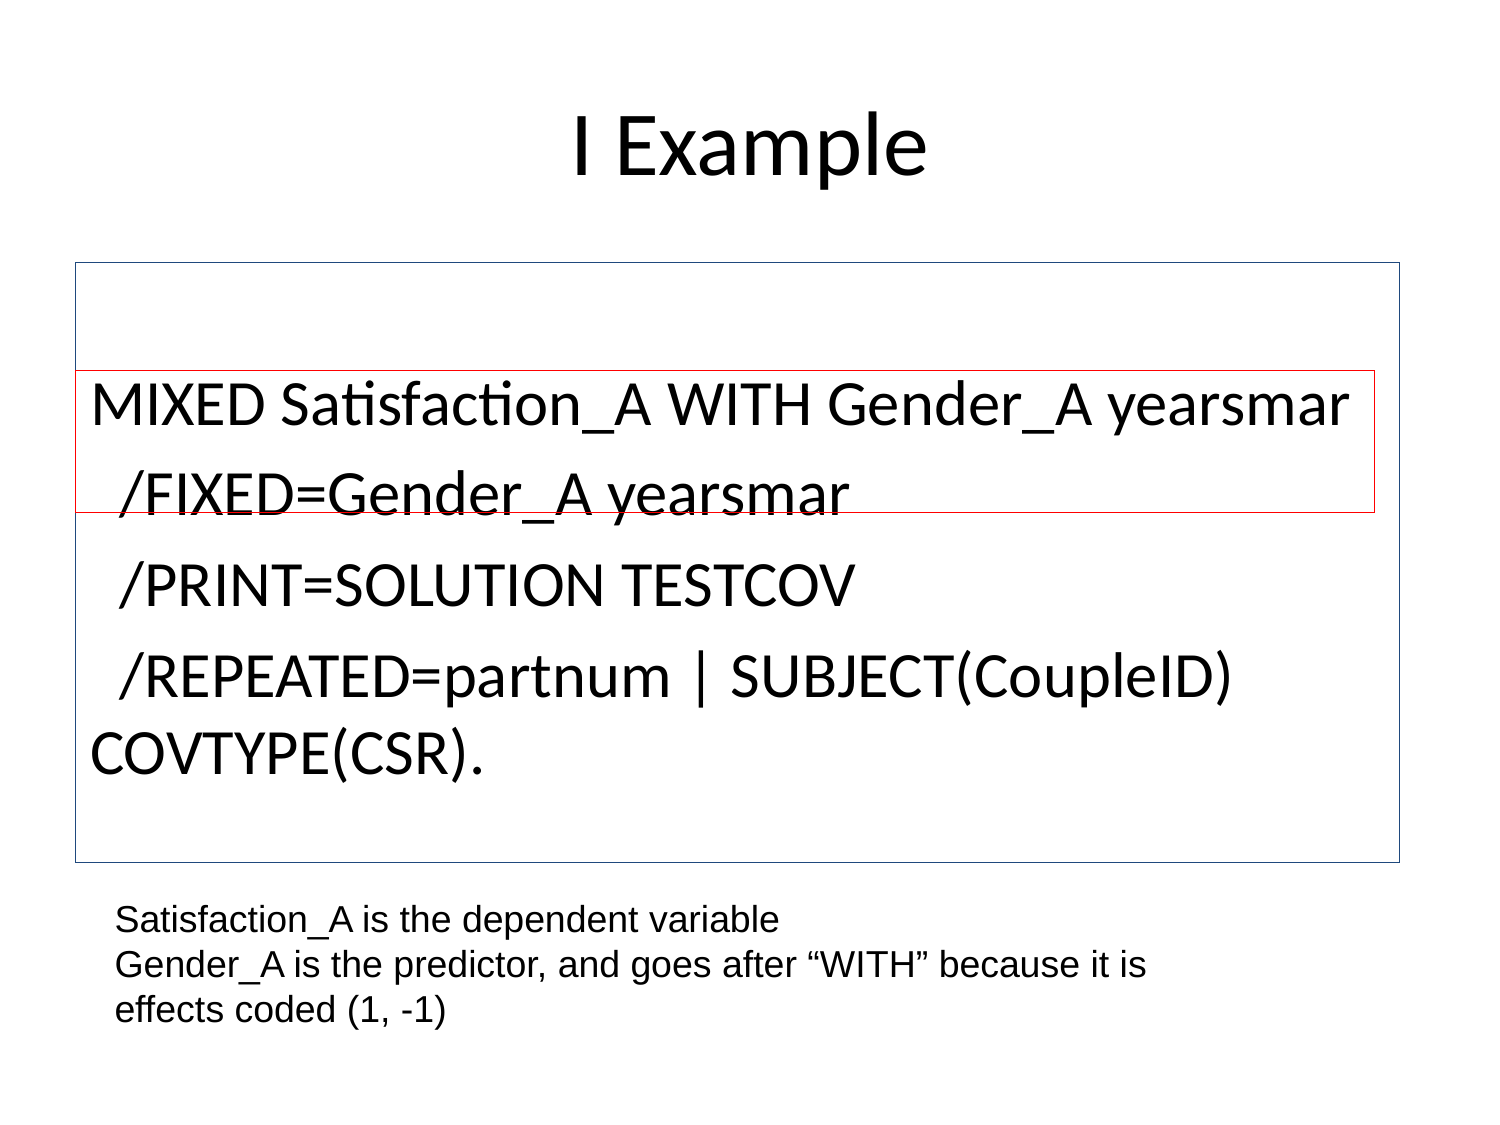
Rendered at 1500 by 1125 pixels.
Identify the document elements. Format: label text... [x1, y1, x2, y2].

text_box [75, 370, 1375, 513]
title I Example [75, 45, 1425, 233]
list MIXED Satisfaction_A WITH Gender_A yearsmar /FIXED=Gender_A yearsmar /PRINT=SOLUTION TESTCOV /REPEATED=partnum | SUBJECT(CoupleID) COVTYPE(CSR). [75, 262, 1400, 863]
text_box Satisfaction_A is the dependent variable Gender_A is the predictor, and goes after “WITH” because it is effects coded (1, -1) [99, 887, 1225, 1038]
